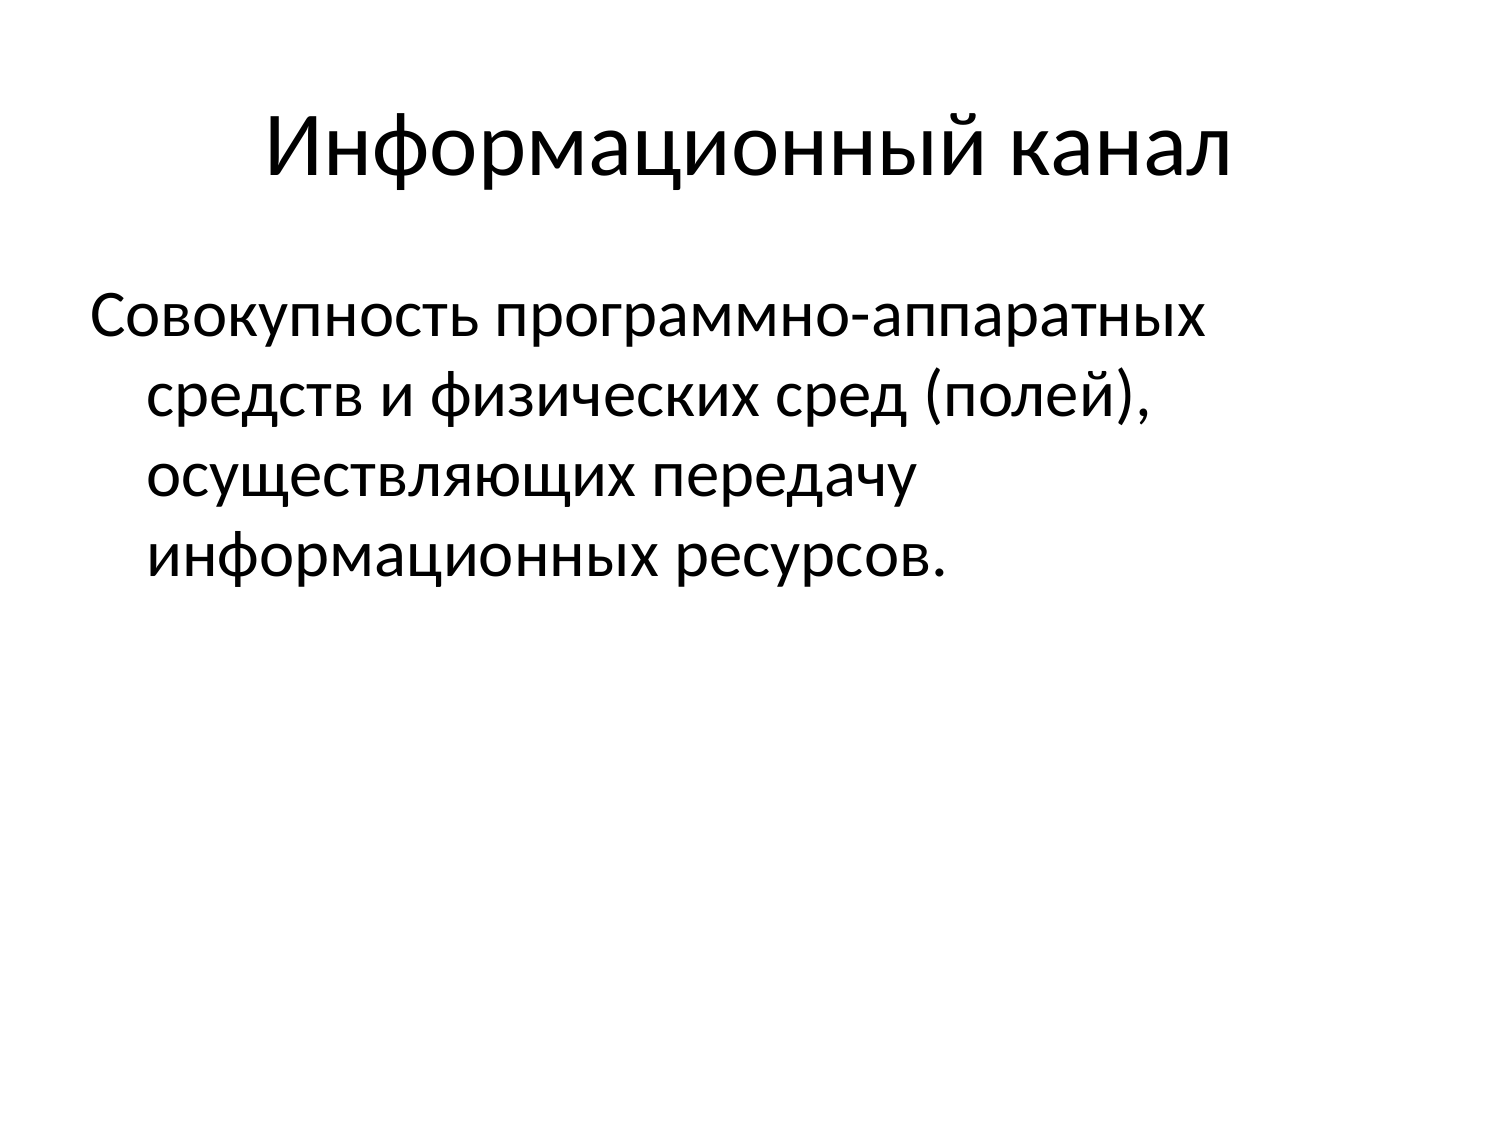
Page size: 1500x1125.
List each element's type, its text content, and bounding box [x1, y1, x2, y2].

title Информационный канал [75, 45, 1425, 233]
list Совокупность программно-аппаратных средств и физических сред (полей), осуществляющих передачу информационных ресурсов. [75, 262, 1425, 1005]
